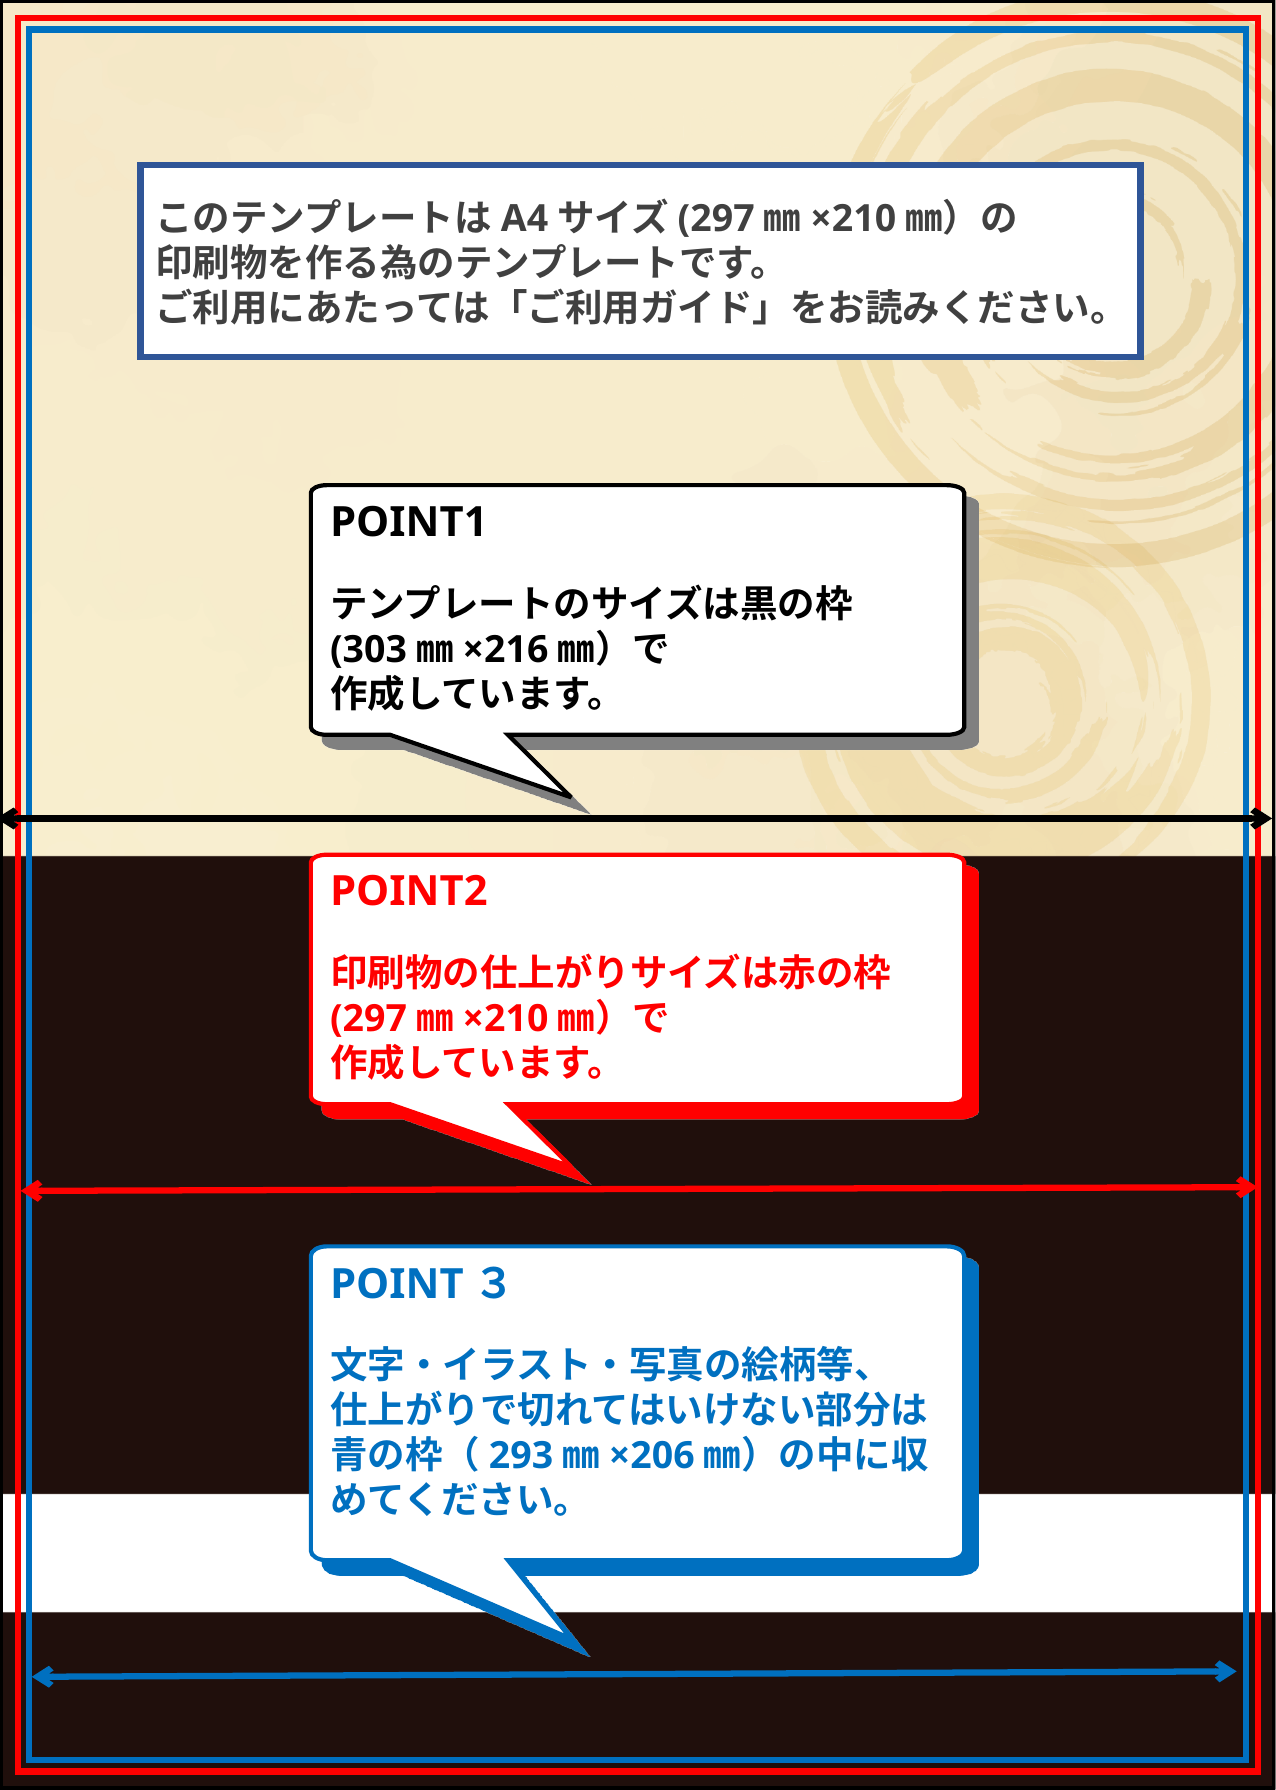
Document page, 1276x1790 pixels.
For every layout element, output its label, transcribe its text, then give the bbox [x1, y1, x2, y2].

text_box POINT３ 文字・イラスト・写真の絵柄等、 仕上がりで切れてはいけない部分は 青の枠（293㎜×206㎜）の中に収めてください。 [310, 1246, 965, 1639]
text_box POINT1 テンプレートのサイズは黒の枠 (303㎜×216㎜）で 作成しています。 [310, 485, 965, 798]
text_box [0, 0, 1276, 1790]
text_box POINT2 印刷物の仕上がりサイズは赤の枠(297㎜×210㎜）で 作成しています。 [310, 854, 965, 1167]
text_box [17, 822, 1259, 1773]
text_box [28, 28, 1247, 815]
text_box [31, 1671, 1237, 1677]
text_box このテンプレートはA4サイズ(297㎜×210㎜）の 印刷物を作る為のテンプレートです。 ご利用にあたっては「ご利用ガイド」をお読みください。 [140, 164, 1142, 358]
text_box [28, 1191, 1247, 1761]
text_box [20, 1187, 1258, 1191]
text_box [17, 17, 1259, 815]
text_box [28, 822, 1247, 1187]
